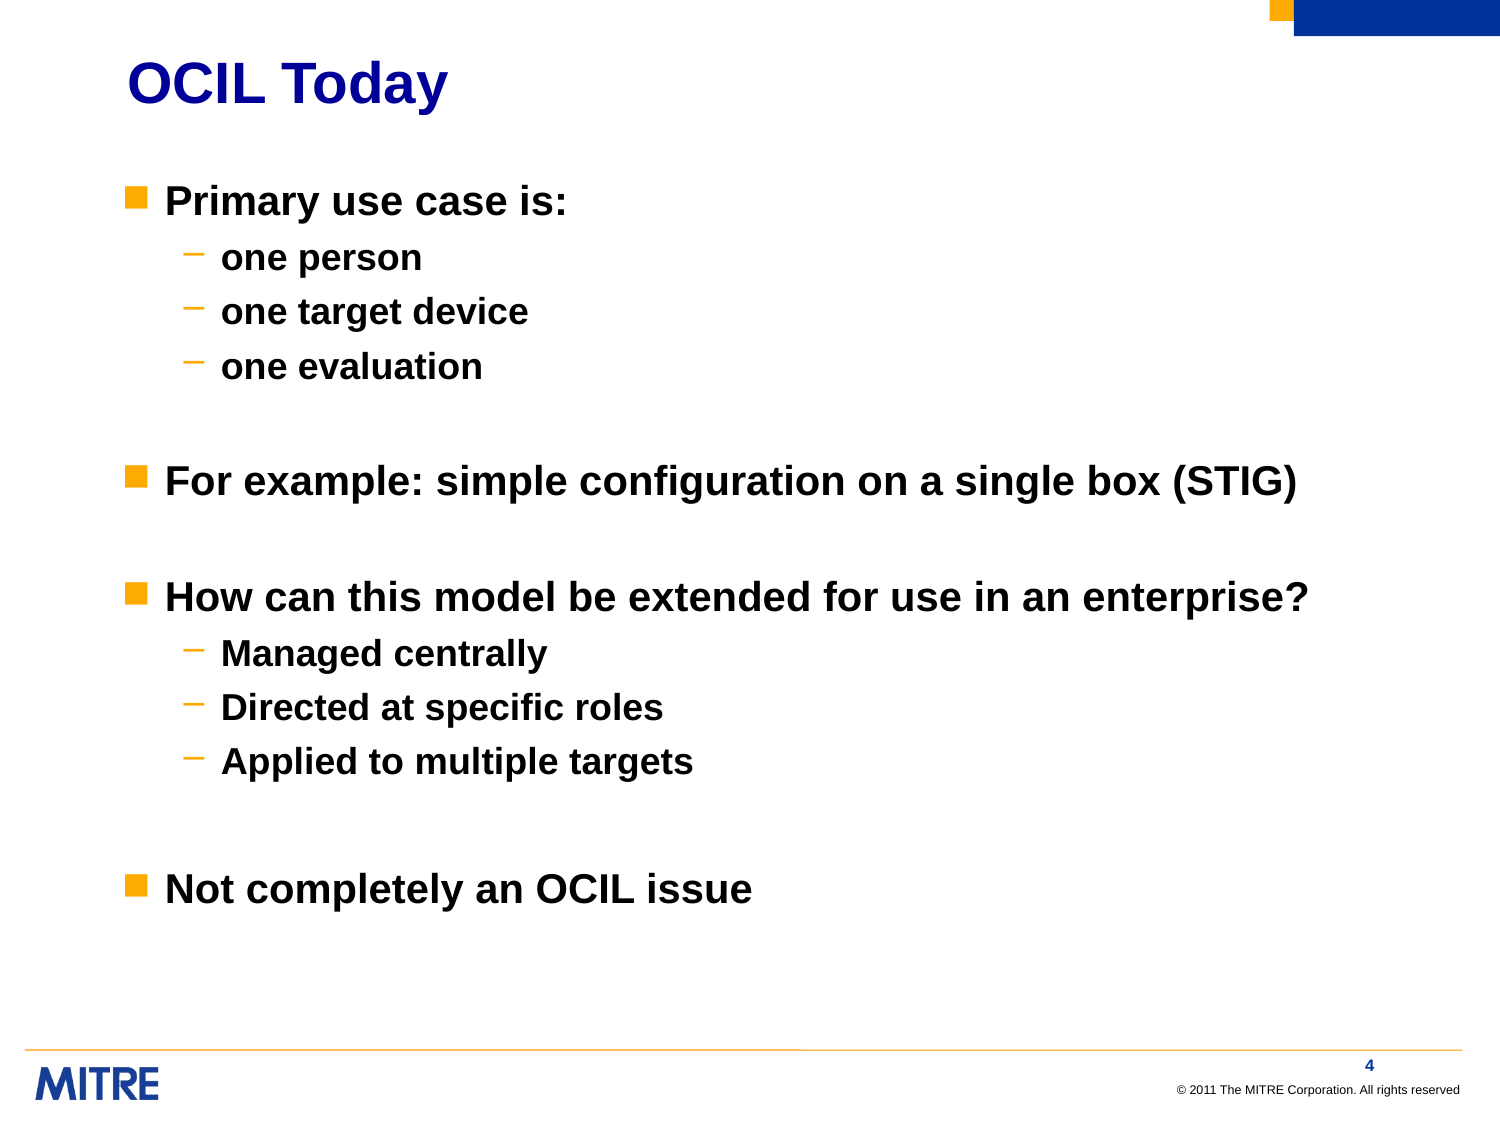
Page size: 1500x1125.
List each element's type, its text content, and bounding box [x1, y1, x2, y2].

picture [30, 1064, 163, 1106]
slide_number 4 [1301, 1049, 1390, 1076]
title OCIL Today [112, 44, 1376, 174]
list Primary use case is: one person one target device one evaluation For example: simple configuration on a single box (STIG) How can this model be extended for use in an enterprise? Managed centrally Directed at specific roles Applied to multiple targets Not completely an OCIL issue [112, 174, 1451, 1051]
